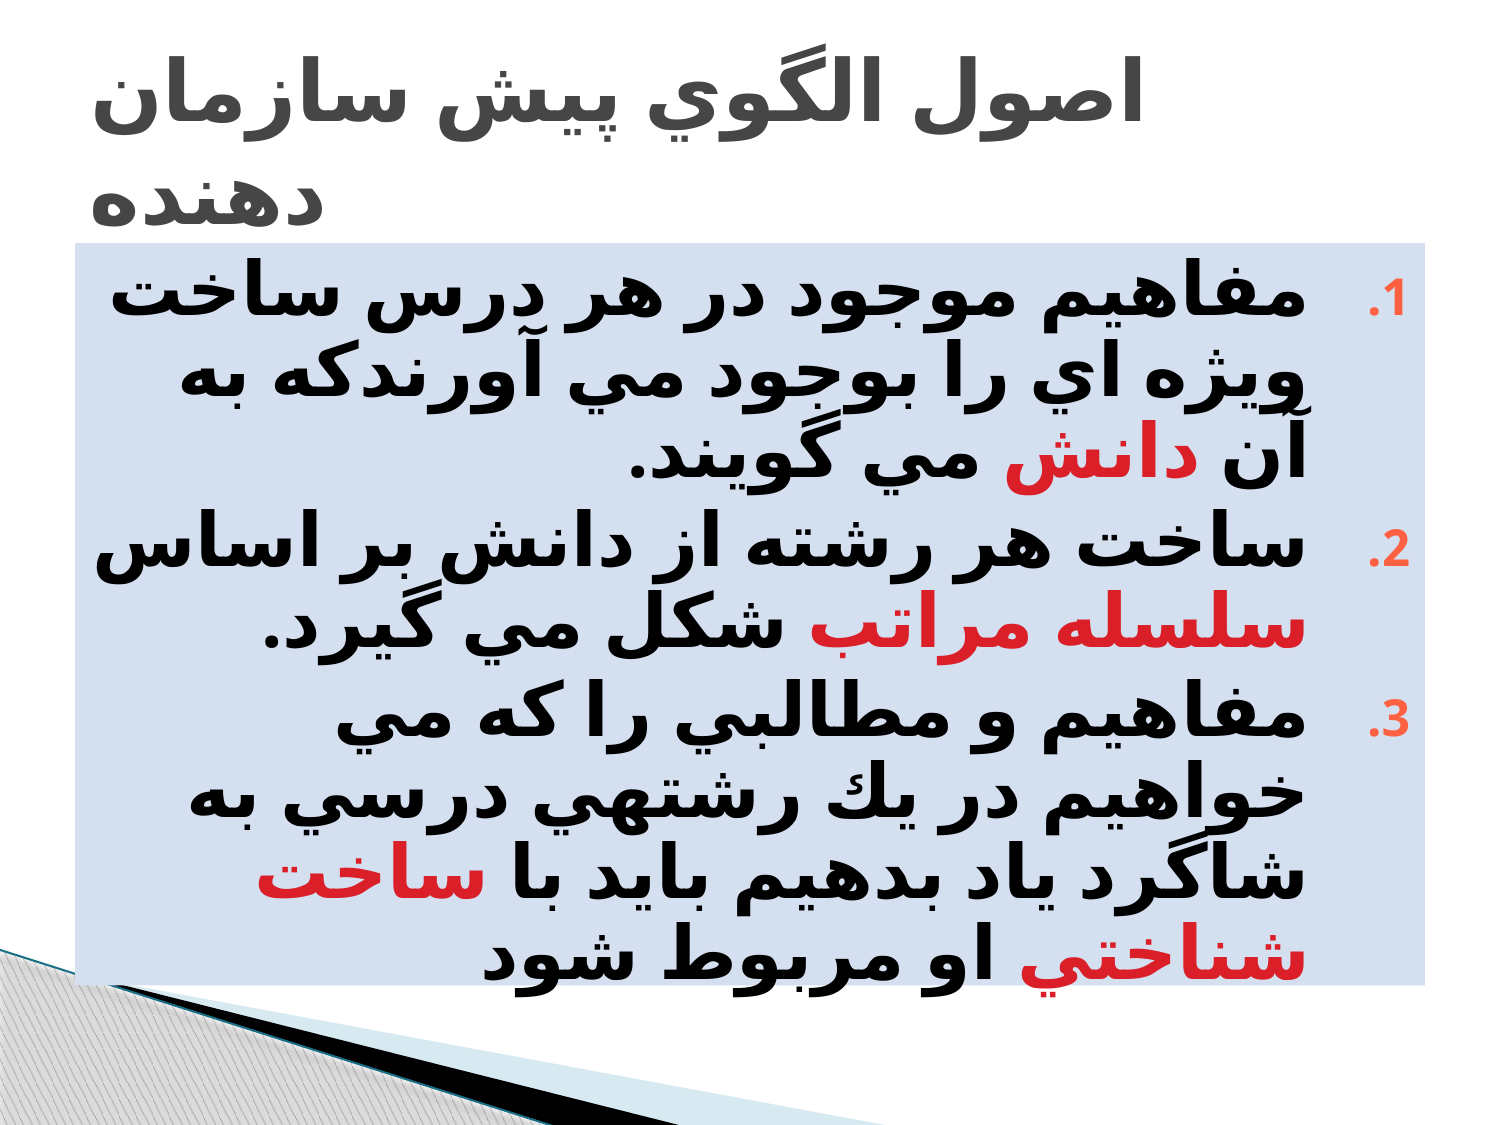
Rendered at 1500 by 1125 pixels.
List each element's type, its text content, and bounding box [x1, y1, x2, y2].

list مفاهيم موجود در هر درس ساخت ويژه اي را بوجود مي آورندكه به آن دانش مي گويند. ساخت هر رشته از دانش بر اساس سلسله مراتب شكل مي گيرد. مفاهيم و مطالبي را كه مي خواهيم در يك رشته‎ي درسي به شاگرد ياد بدهيم بايد با ساخت شناختي او مربوط شود [75, 243, 1425, 986]
title اصول الگوي پيش سازمان دهنده [75, 45, 1425, 233]
